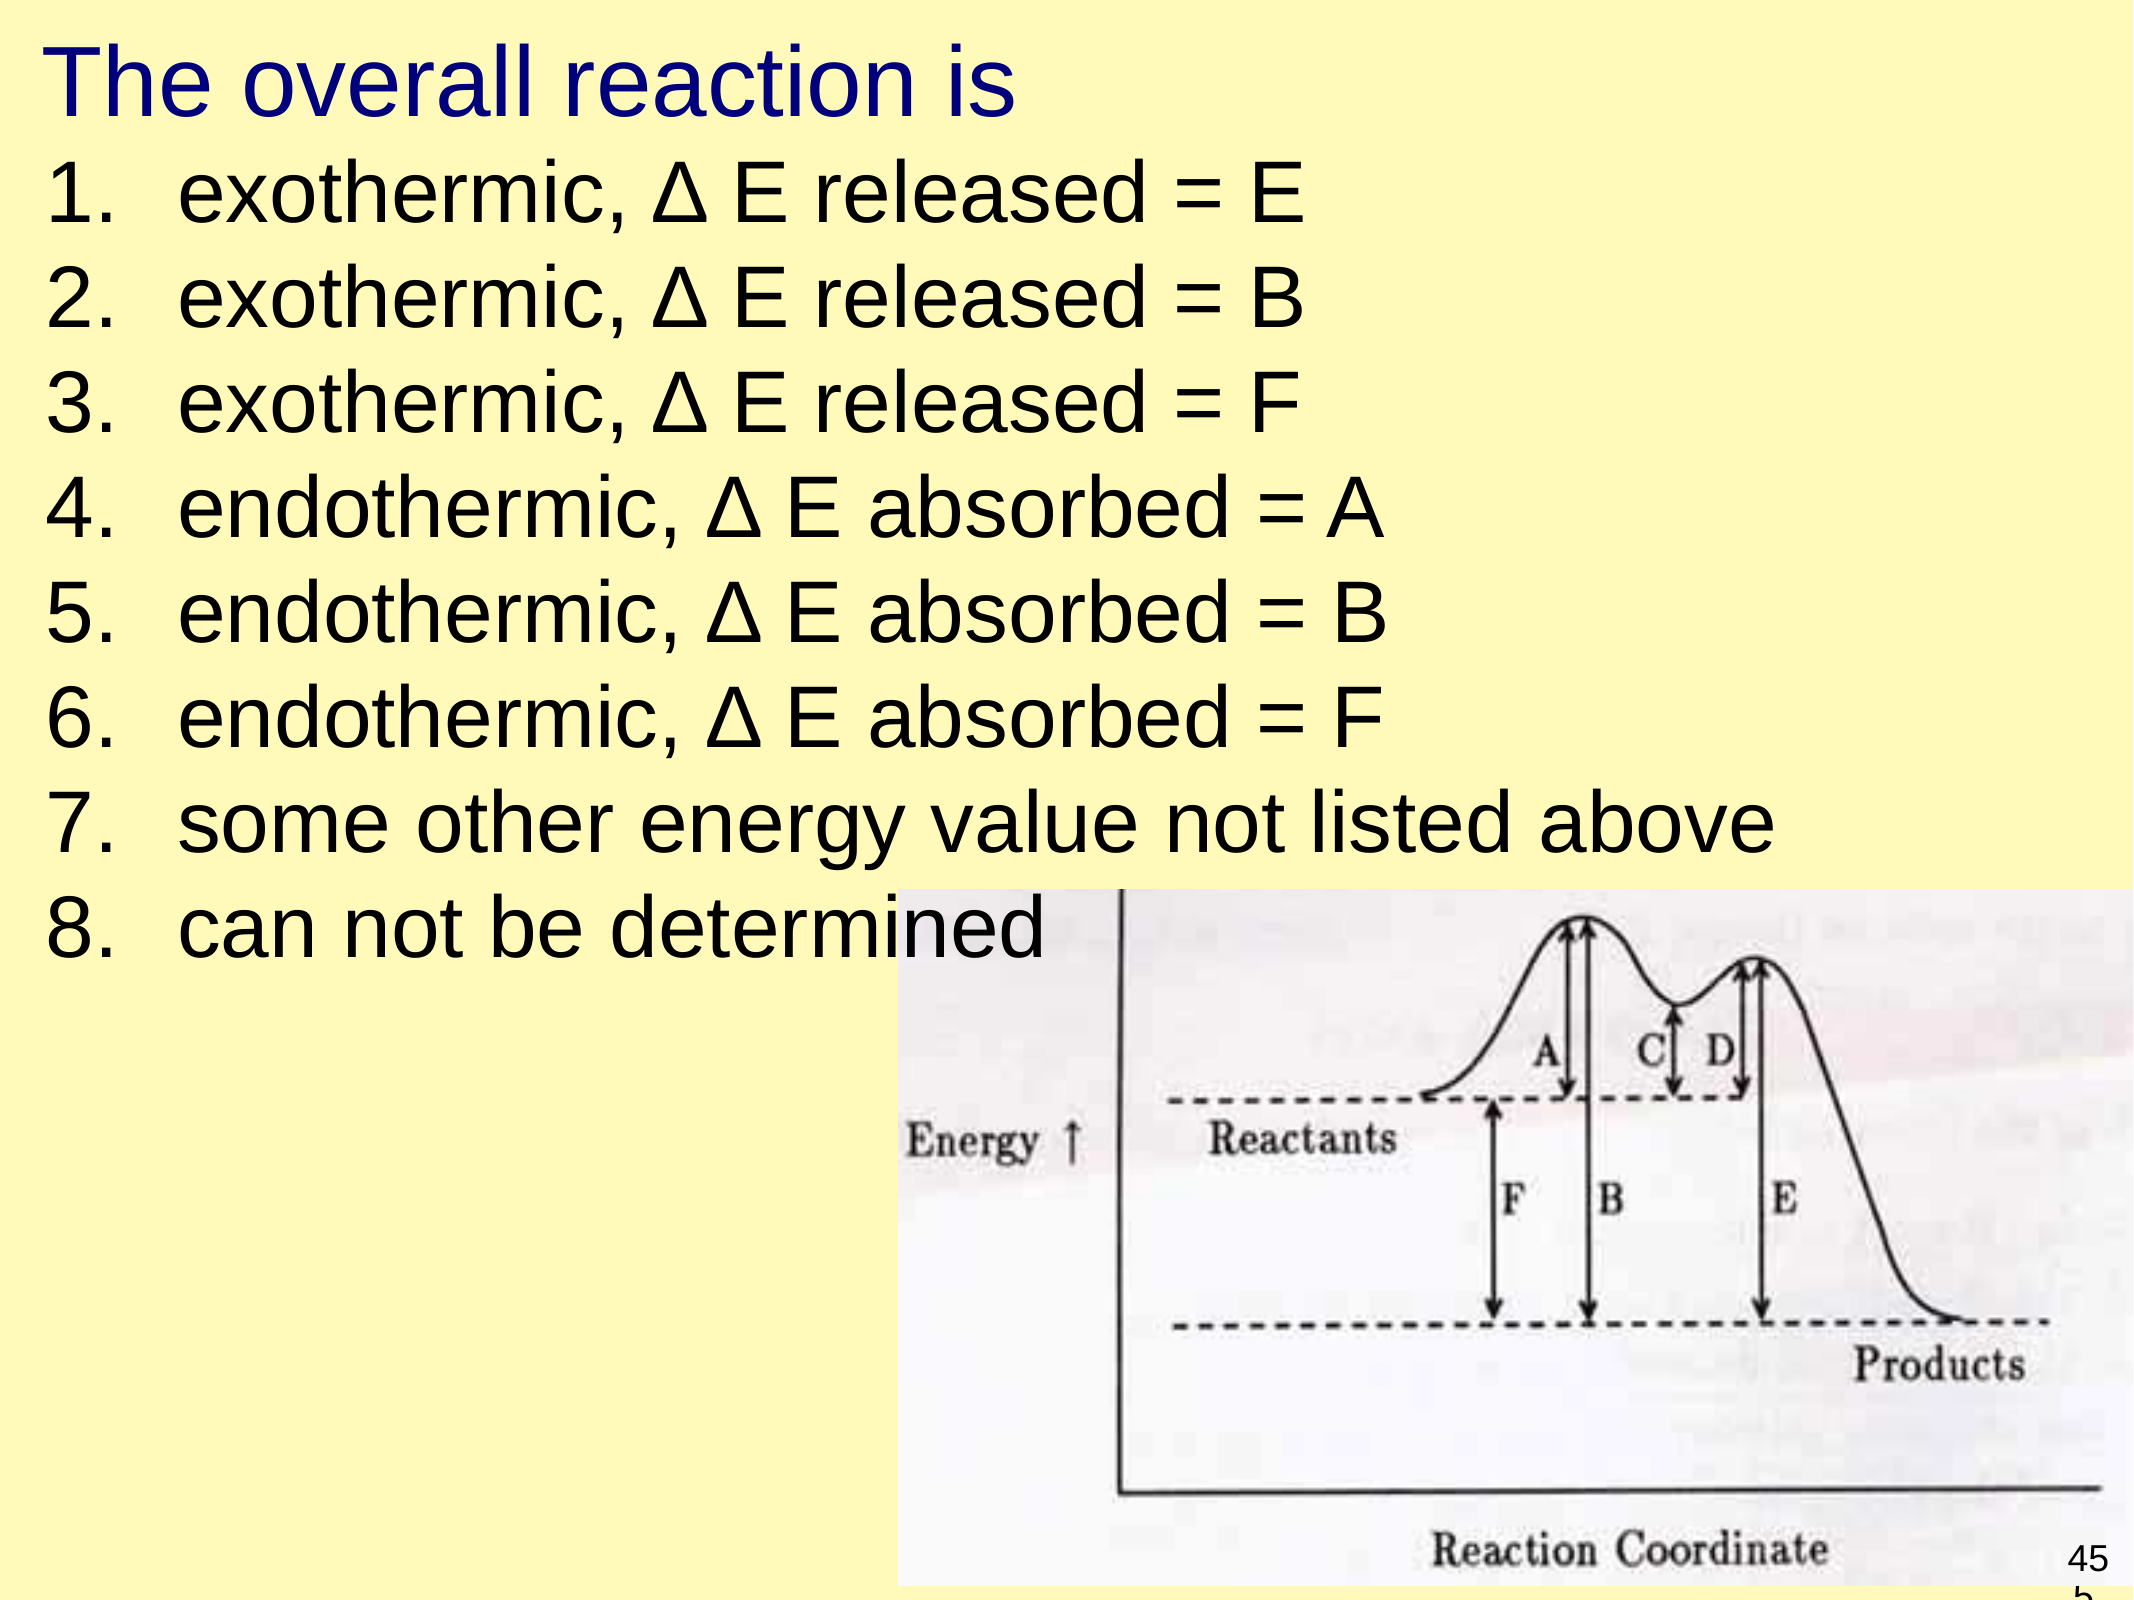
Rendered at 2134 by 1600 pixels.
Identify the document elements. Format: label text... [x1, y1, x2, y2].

list exothermic, ∆ E released = E exothermic, ∆ E released = B exothermic, ∆ E released = F endothermic, ∆ E absorbed = A endothermic, ∆ E absorbed = B endothermic, ∆ E absorbed = F some other energy value not listed above can not be determined [36, 126, 1913, 1286]
title The overall reaction is [32, 7, 2113, 161]
picture [897, 889, 2134, 1586]
